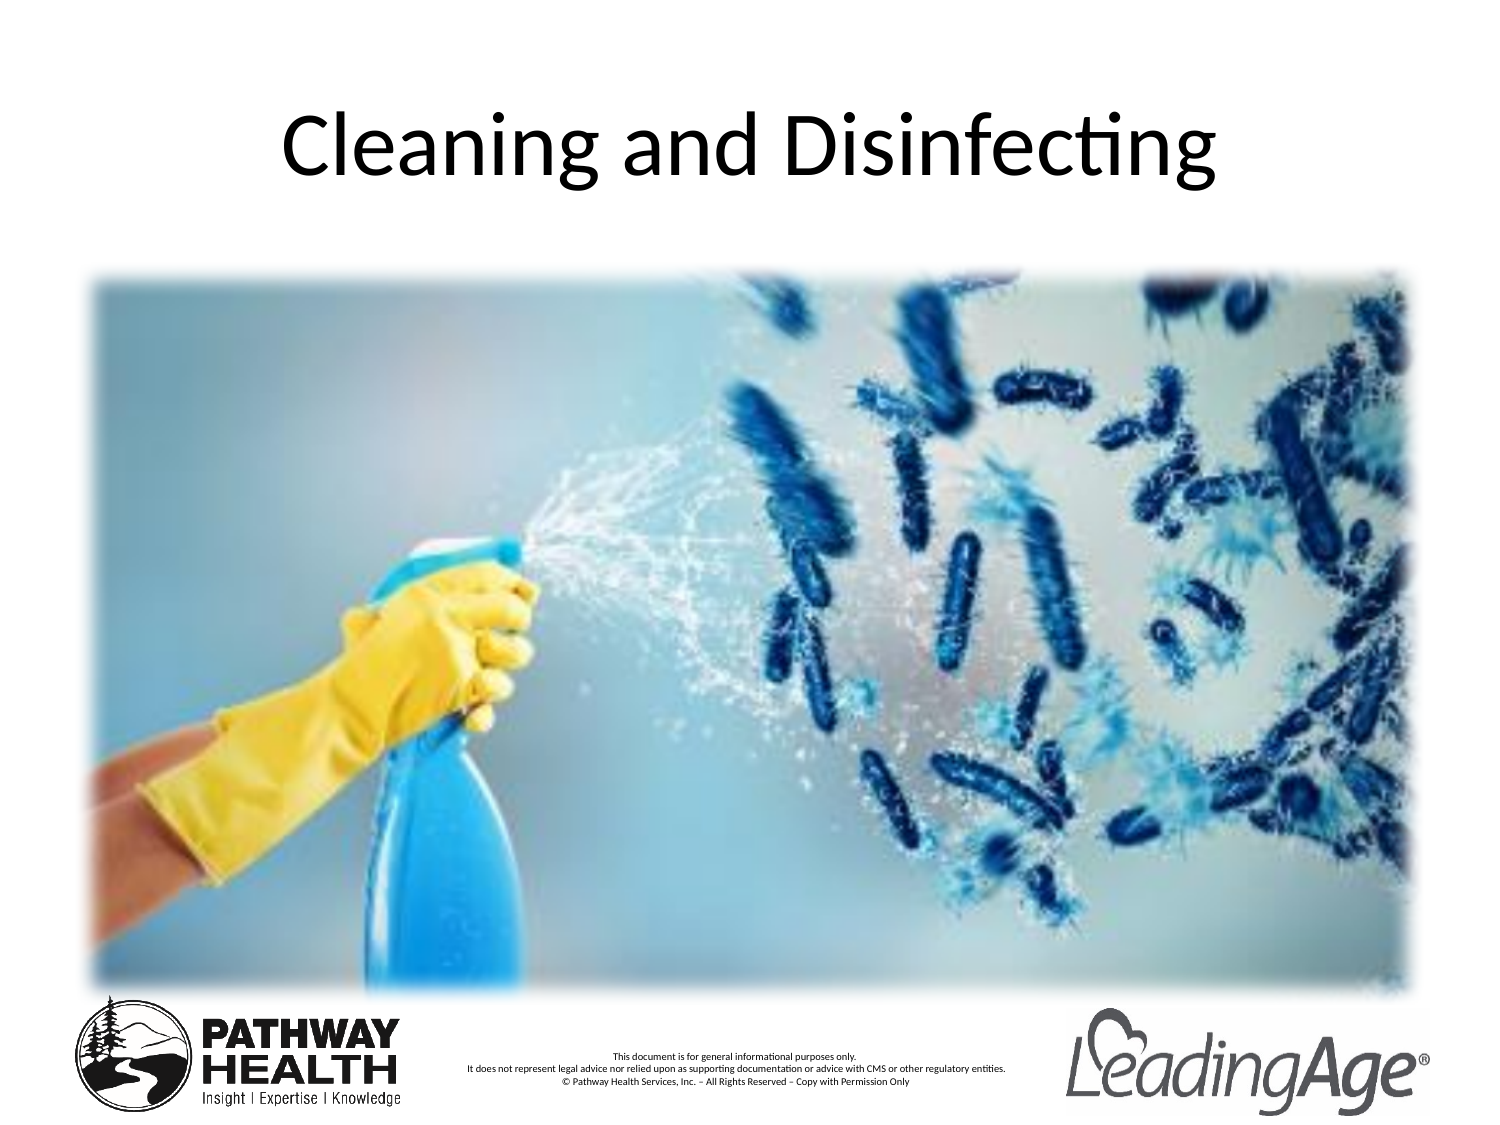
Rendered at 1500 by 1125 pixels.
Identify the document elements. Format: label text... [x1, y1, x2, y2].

picture [74, 262, 1426, 1112]
picture [1066, 1008, 1430, 1116]
title Cleaning and Disinfecting [75, 45, 1425, 233]
